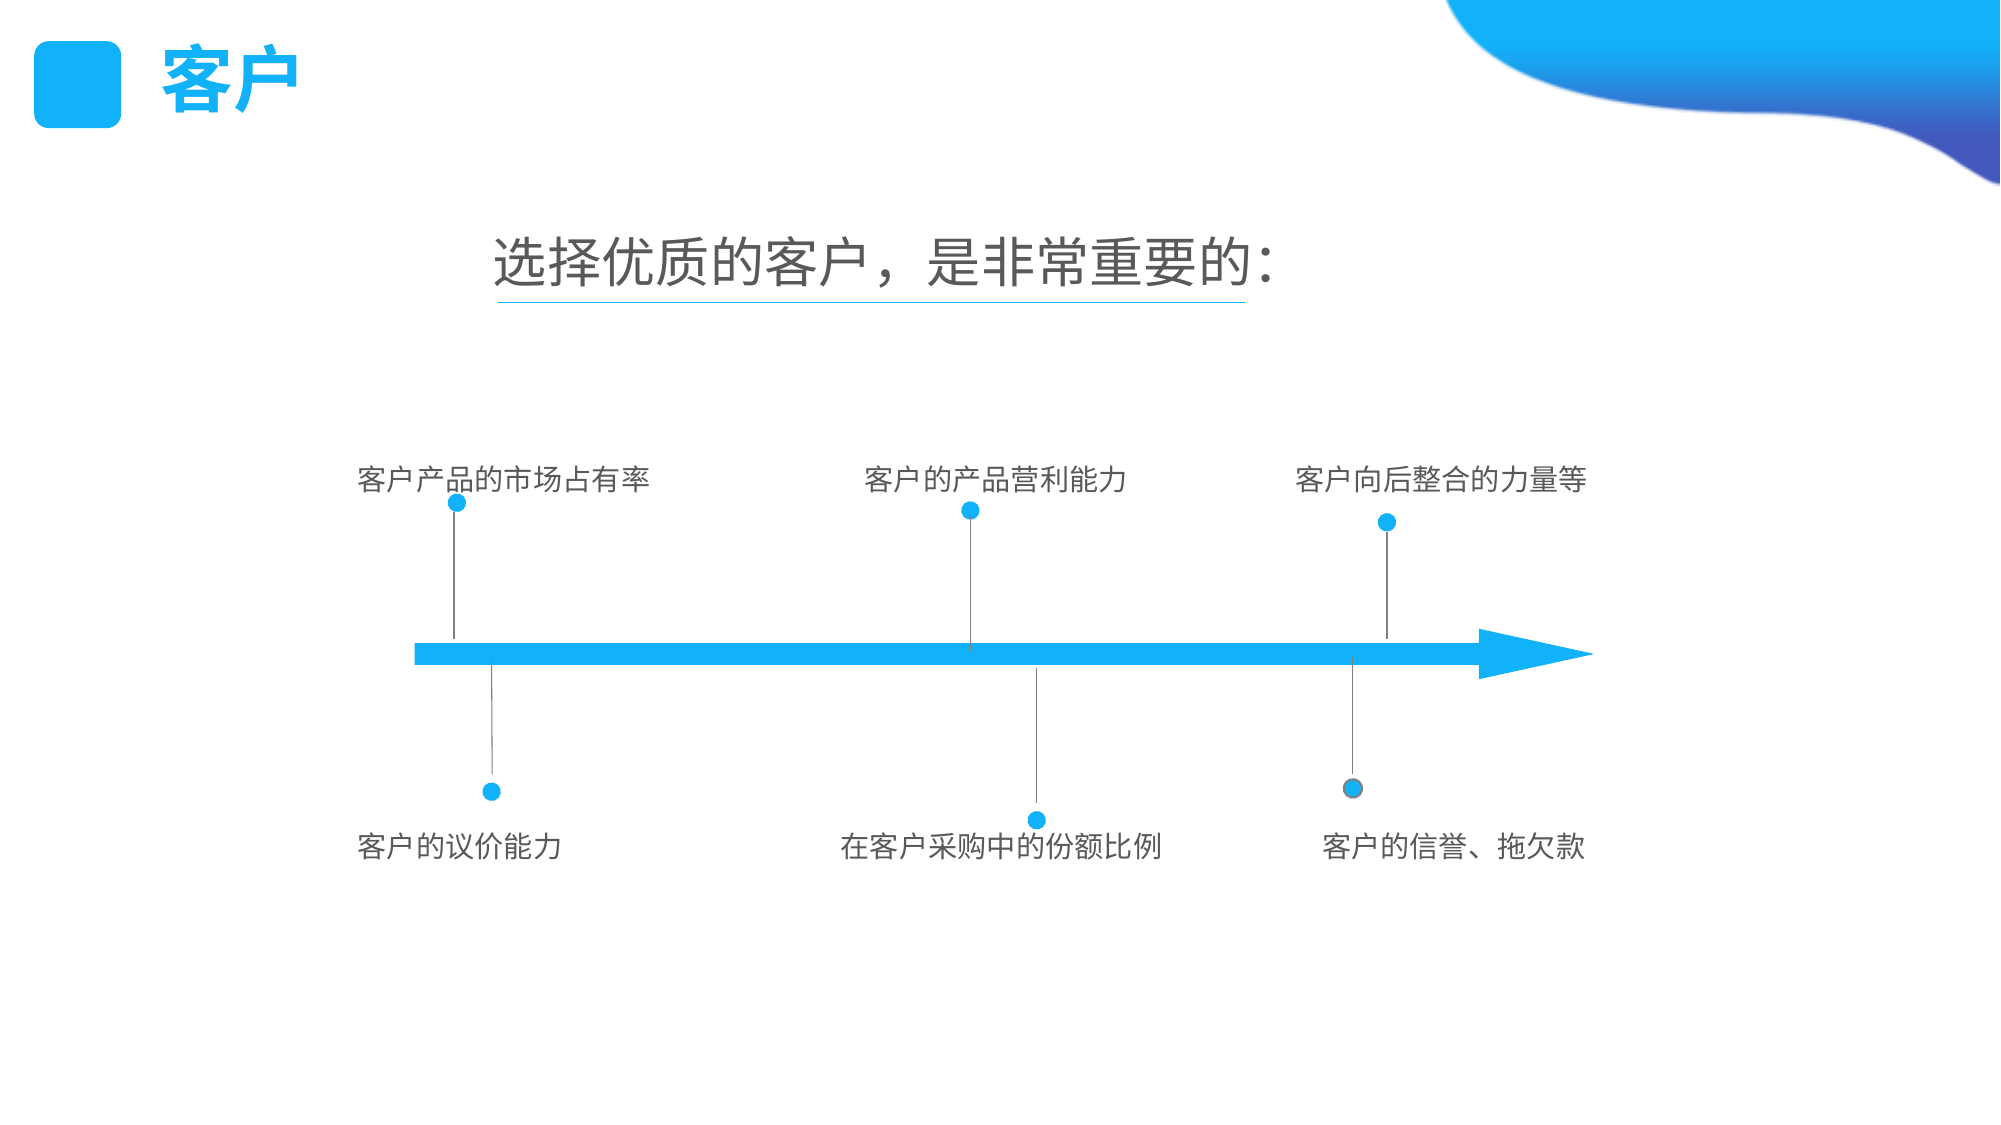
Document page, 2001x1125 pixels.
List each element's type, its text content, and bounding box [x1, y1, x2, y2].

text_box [412, 221, 1387, 303]
text_box 客户的信誉、拖欠款 [1307, 802, 1621, 871]
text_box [414, 493, 1595, 830]
text_box 客户的议价能力 [342, 802, 611, 871]
text_box 客户 [149, 28, 891, 128]
text_box 在客户采购中的份额比例 [825, 830, 1197, 871]
text_box 客户向后整合的力量等 [1280, 436, 1683, 504]
picture [1445, 0, 2000, 186]
text_box 客户产品的市场占有率 [342, 436, 778, 504]
text_box 客户的产品营利能力 [849, 436, 1173, 493]
